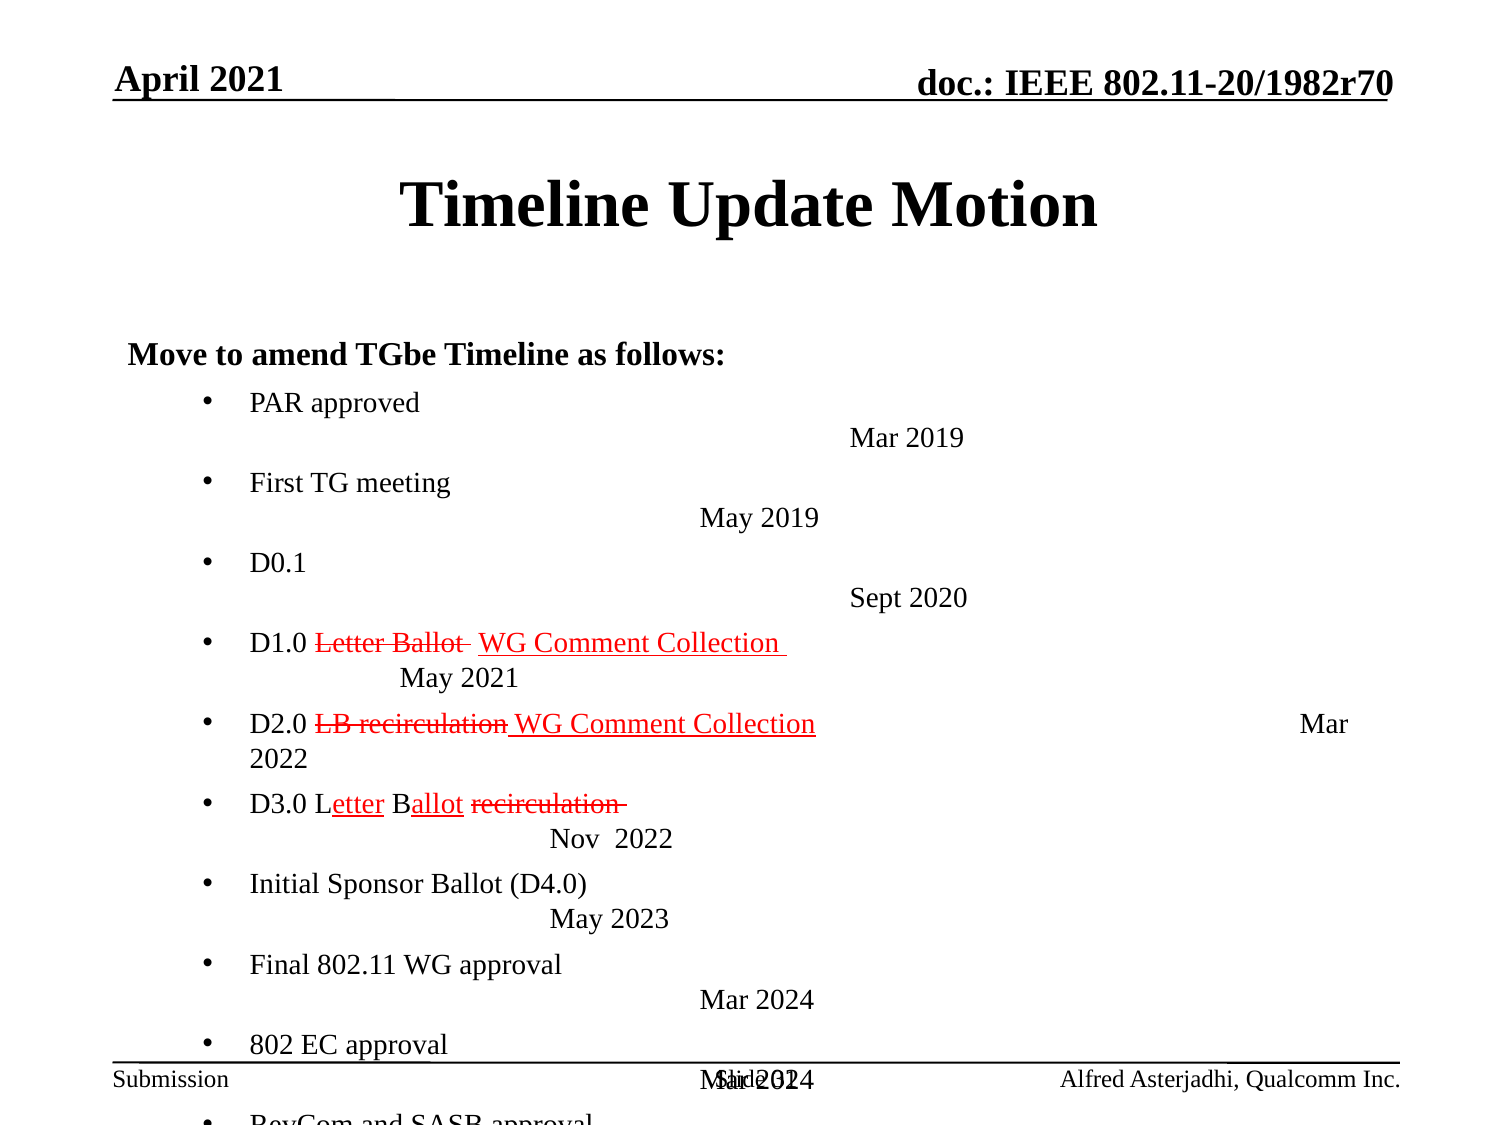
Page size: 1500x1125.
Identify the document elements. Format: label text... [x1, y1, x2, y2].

title Timeline Update Motion [112, 112, 1388, 288]
list Move to amend TGbe Timeline as follows: PAR approved Mar 2019 First TG meeting May 2019 D0.1 Sept 2020 D1.0 Letter Ballot WG Comment Collection May 2021 D2.0 LB recirculation WG Comment Collection Mar 2022 D3.0 Letter Ballot recirculation Nov 2022 Initial Sponsor Ballot (D4.0) May 2023 Final 802.11 WG approval Mar 2024 802 EC approval Mar 2024 RevCom and SASB approval May 2024 Move: Bin Tian Second: Matthew Fischer Discussion: Minor discussion on whether motion number is needed. Not necessary. Result: Approved with unanimous consent. [112, 324, 1388, 1063]
footer Alfred Asterjadhi, Qualcomm Inc. [878, 1061, 1402, 1093]
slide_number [114, 54, 423, 100]
slide_number Slide 31 [712, 1061, 800, 1123]
